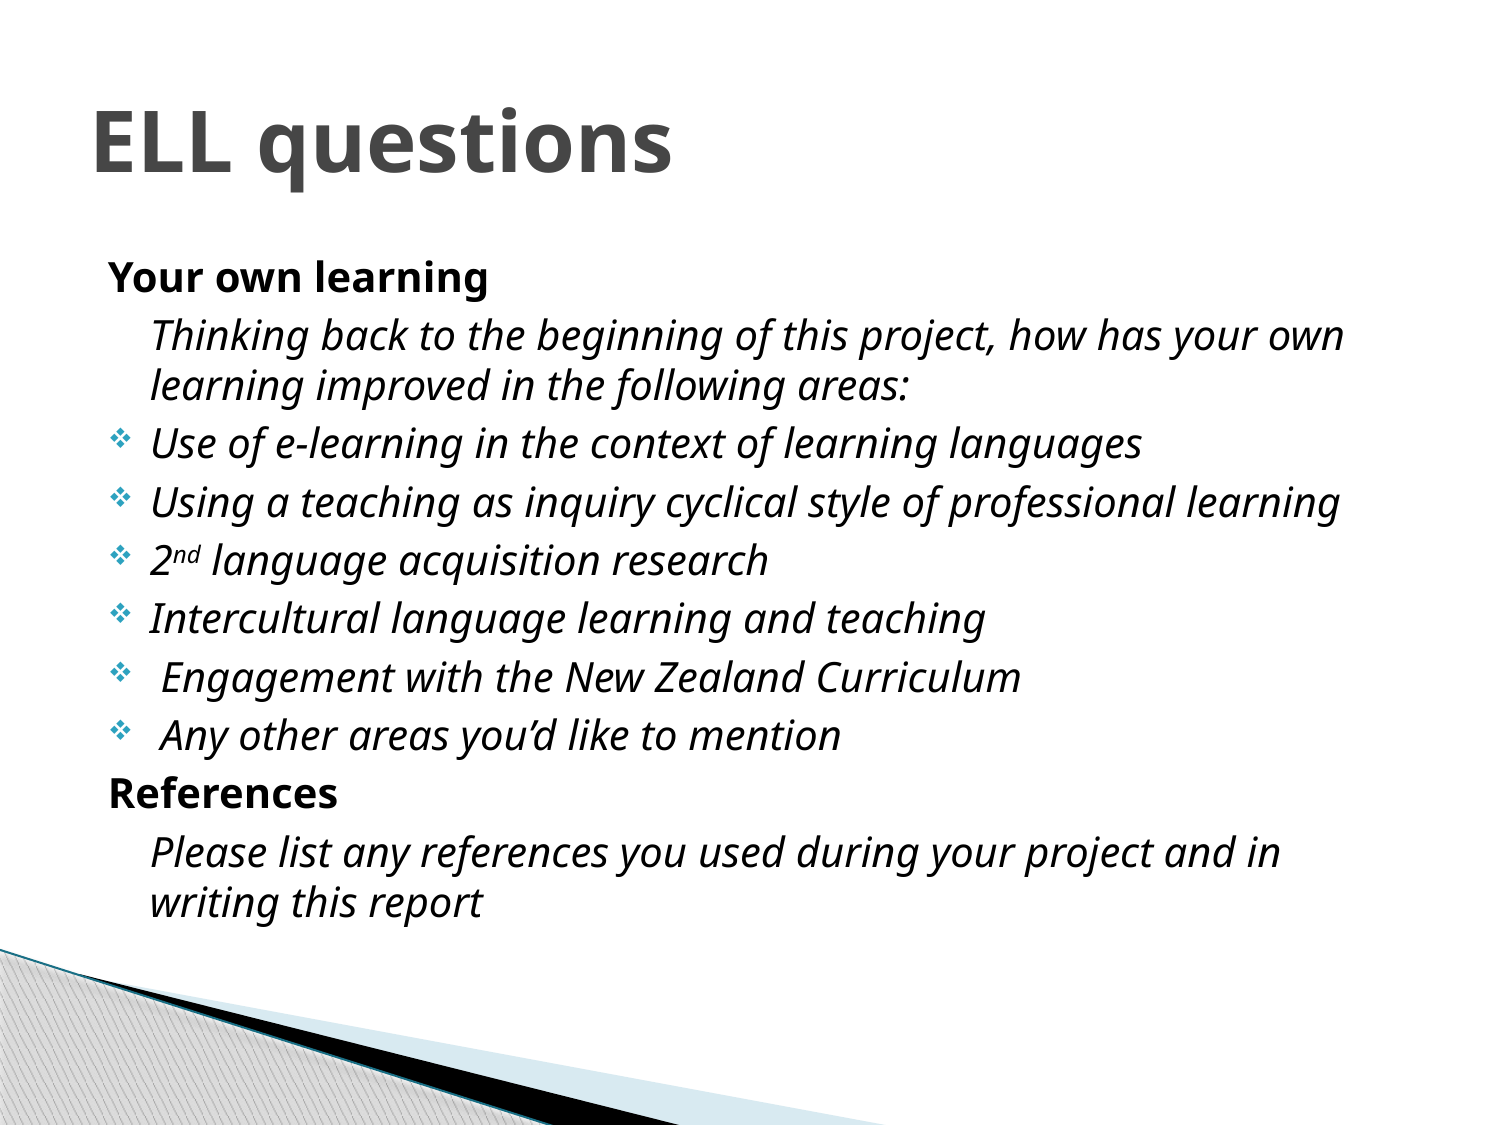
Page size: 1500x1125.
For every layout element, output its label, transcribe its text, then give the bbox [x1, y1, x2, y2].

title ELL questions [75, 45, 1425, 233]
list Your own learning Thinking back to the beginning of this project, how has your own learning improved in the following areas: Use of e-learning in the context of learning languages Using a teaching as inquiry cyclical style of professional learning 2nd language acquisition research Intercultural language learning and teaching Engagement with the New Zealand Curriculum Any other areas you’d like to mention References Please list any references you used during your project and in writing this report [74, 242, 1426, 986]
